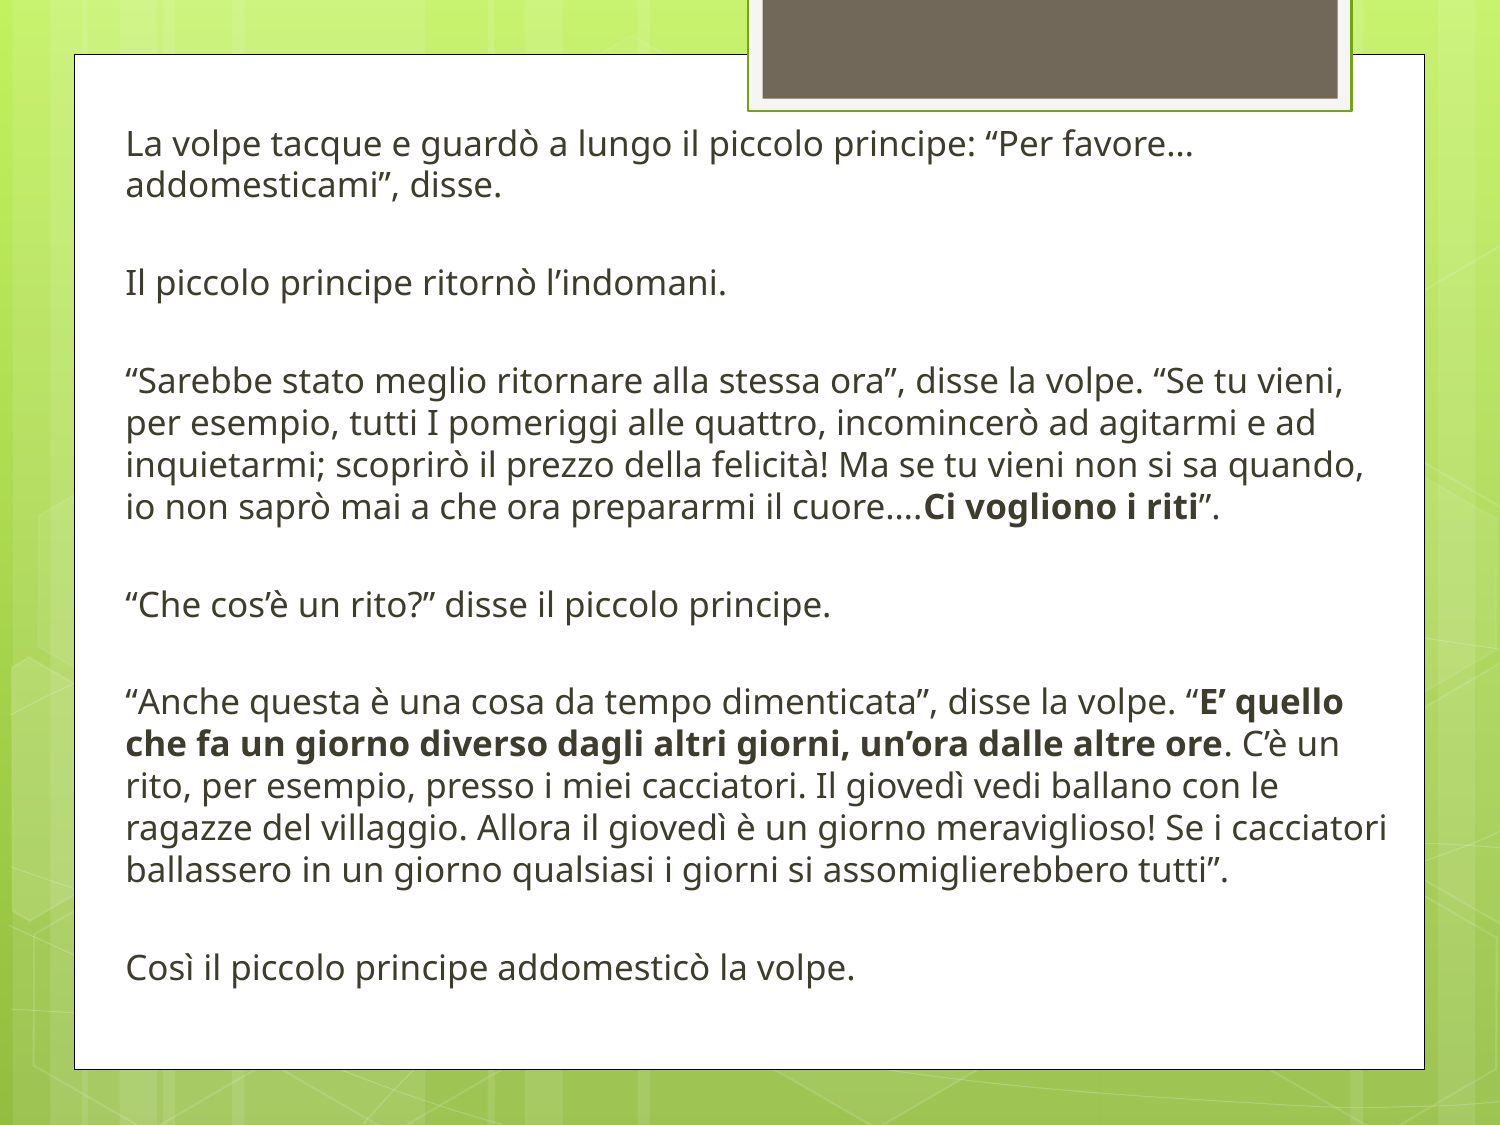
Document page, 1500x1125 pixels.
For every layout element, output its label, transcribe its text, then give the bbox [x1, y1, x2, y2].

list La volpe tacque e guardò a lungo il piccolo principe: “Per favore…addomesticami”, disse. Il piccolo principe ritornò l’indomani. “Sarebbe stato meglio ritornare alla stessa ora”, disse la volpe. “Se tu vieni, per esempio, tutti I pomeriggi alle quattro, incomincerò ad agitarmi e ad inquietarmi; scoprirò il prezzo della felicità! Ma se tu vieni non si sa quando, io non saprò mai a che ora prepararmi il cuore….Ci vogliono i riti”. “Che cos’è un rito?” disse il piccolo principe. “Anche questa è una cosa da tempo dimenticata”, disse la volpe. “E’ quello che fa un giorno diverso dagli altri giorni, un’ora dalle altre ore. C’è un rito, per esempio, presso i miei cacciatori. Il giovedì vedi ballano con le ragazze del villaggio. Allora il giovedì è un giorno meraviglioso! Se i cacciatori ballassero in un giorno qualsiasi i giorni si assomiglierebbero tutti”. Così il piccolo principe addomesticò la volpe. [100, 113, 1412, 1059]
